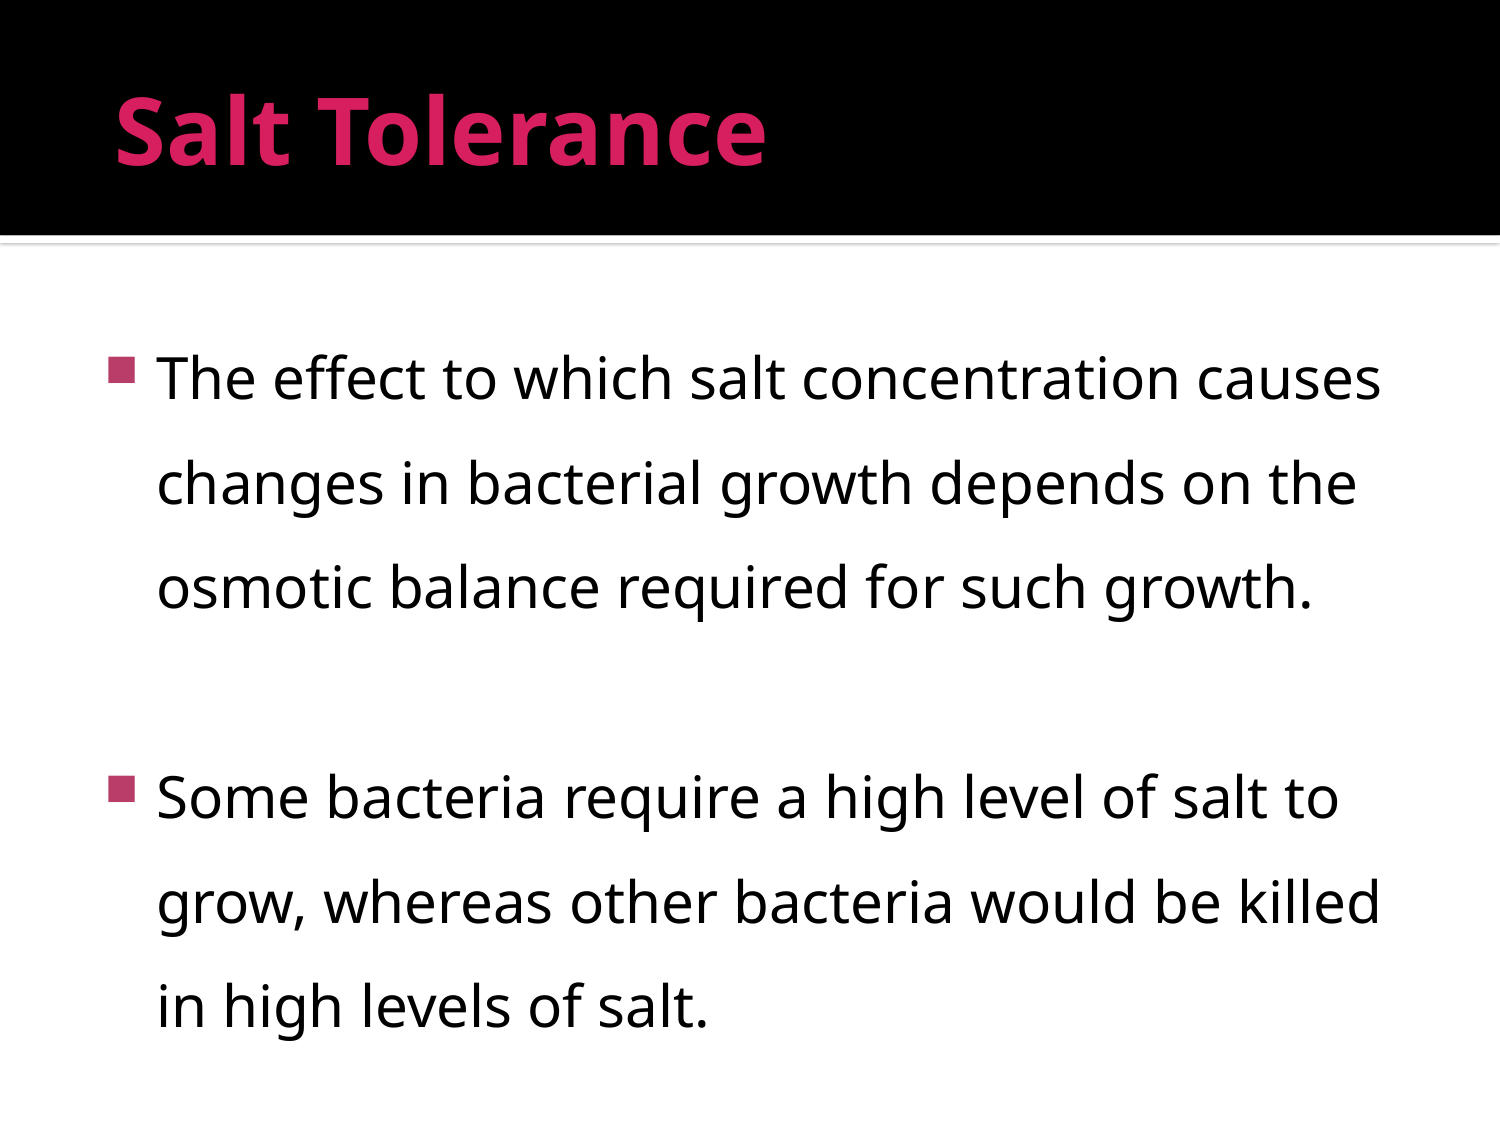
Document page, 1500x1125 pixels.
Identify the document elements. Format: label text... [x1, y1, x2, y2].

list The effect to which salt concentration causes changes in bacterial growth depends on the osmotic balance required for such growth. Some bacteria require a high level of salt to grow, whereas other bacteria would be killed in high levels of salt. [75, 291, 1425, 1050]
title Salt Tolerance [75, 25, 1425, 231]
